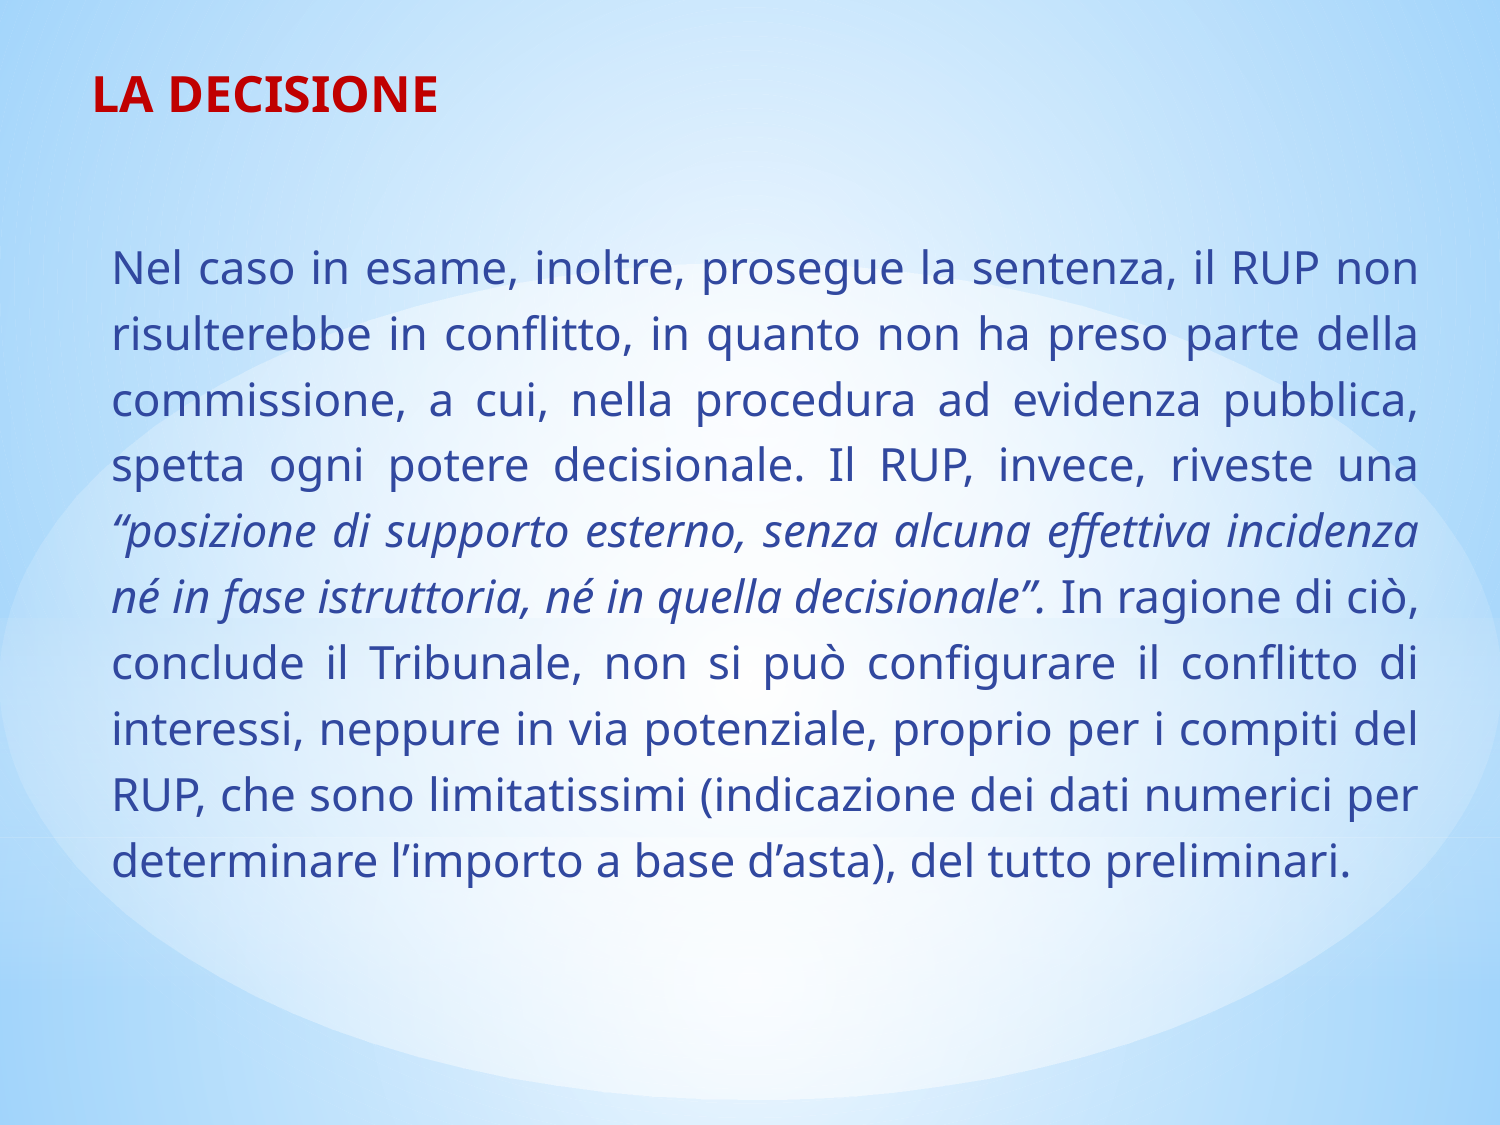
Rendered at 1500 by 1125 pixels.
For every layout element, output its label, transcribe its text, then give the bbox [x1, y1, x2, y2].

title LA DECISIONE [76, 54, 1145, 149]
list Nel caso in esame, inoltre, prosegue la sentenza, il RUP non risulterebbe in conflitto, in quanto non ha preso parte della commissione, a cui, nella procedura ad evidenza pubblica, spetta ogni potere decisionale. Il RUP, invece, riveste una “posizione di supporto esterno, senza alcuna effettiva incidenza né in fase istruttoria, né in quella decisionale”. In ragione di ciò, conclude il Tribunale, non si può configurare il conflitto di interessi, neppure in via potenziale, proprio per i compiti del RUP, che sono limitatissimi (indicazione dei dati numerici per determinare l’importo a base d’asta), del tutto preliminari. [88, 219, 1436, 1000]
